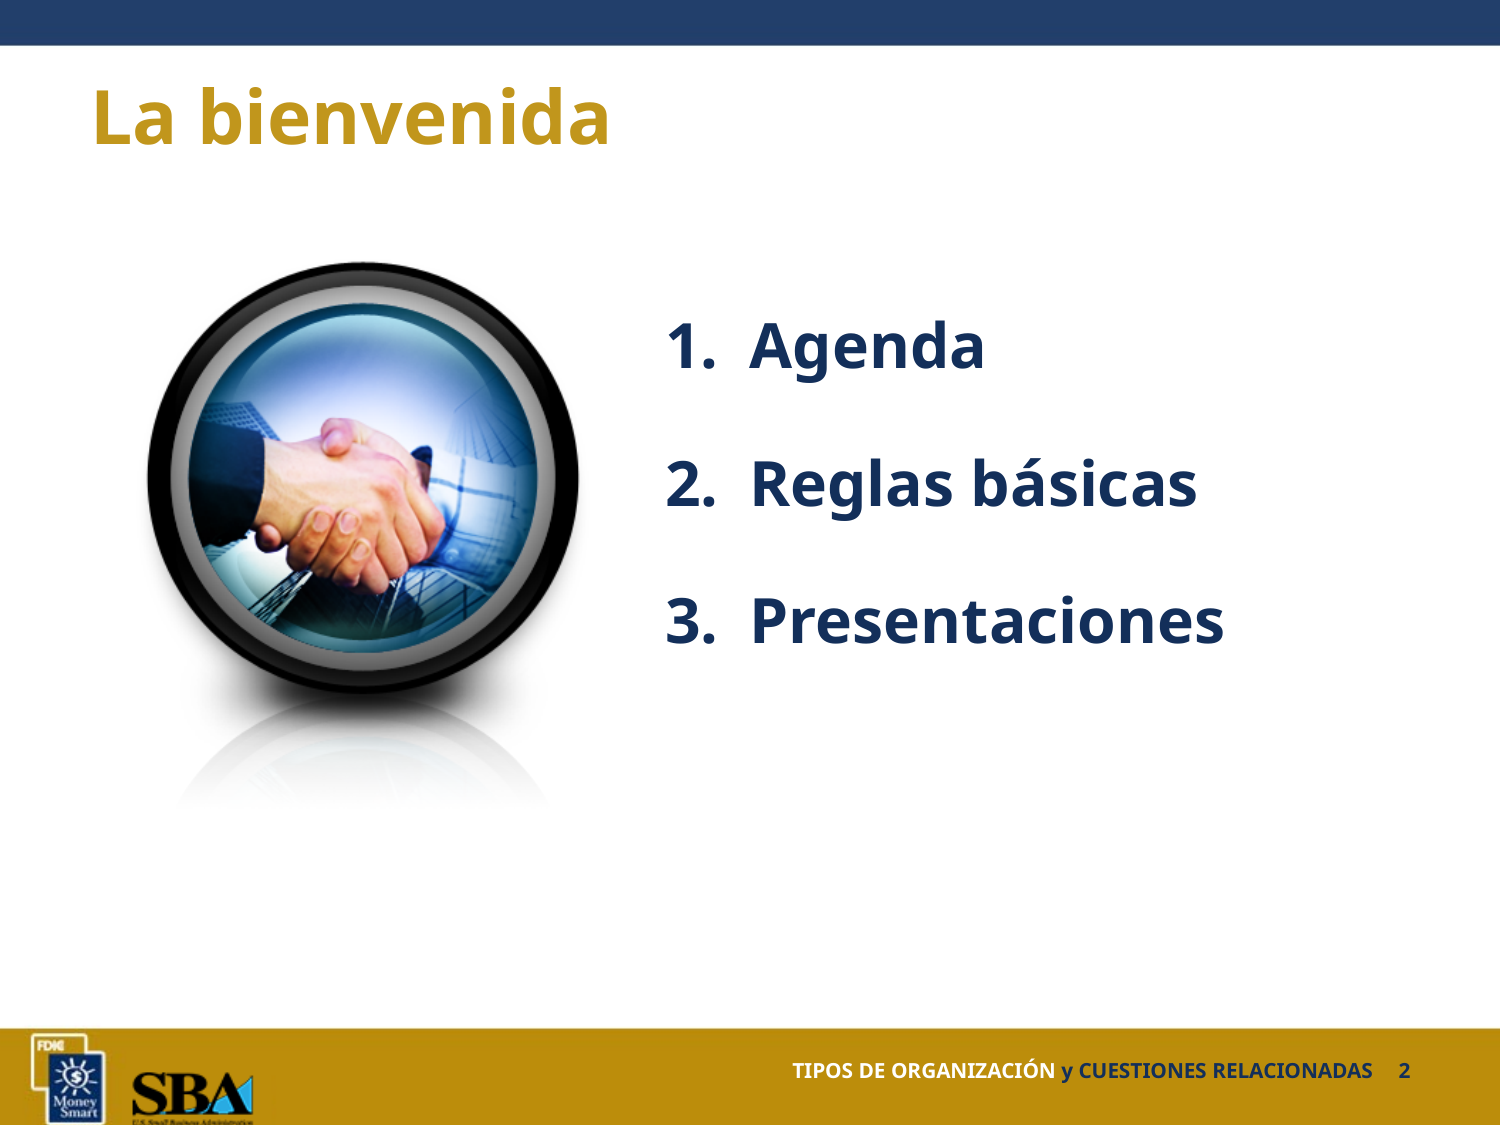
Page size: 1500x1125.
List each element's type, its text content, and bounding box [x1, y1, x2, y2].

picture [0, 0, 1500, 1125]
title La bienvenida [74, 62, 1426, 163]
list Agenda Reglas básicas Presentaciones [649, 212, 1363, 751]
